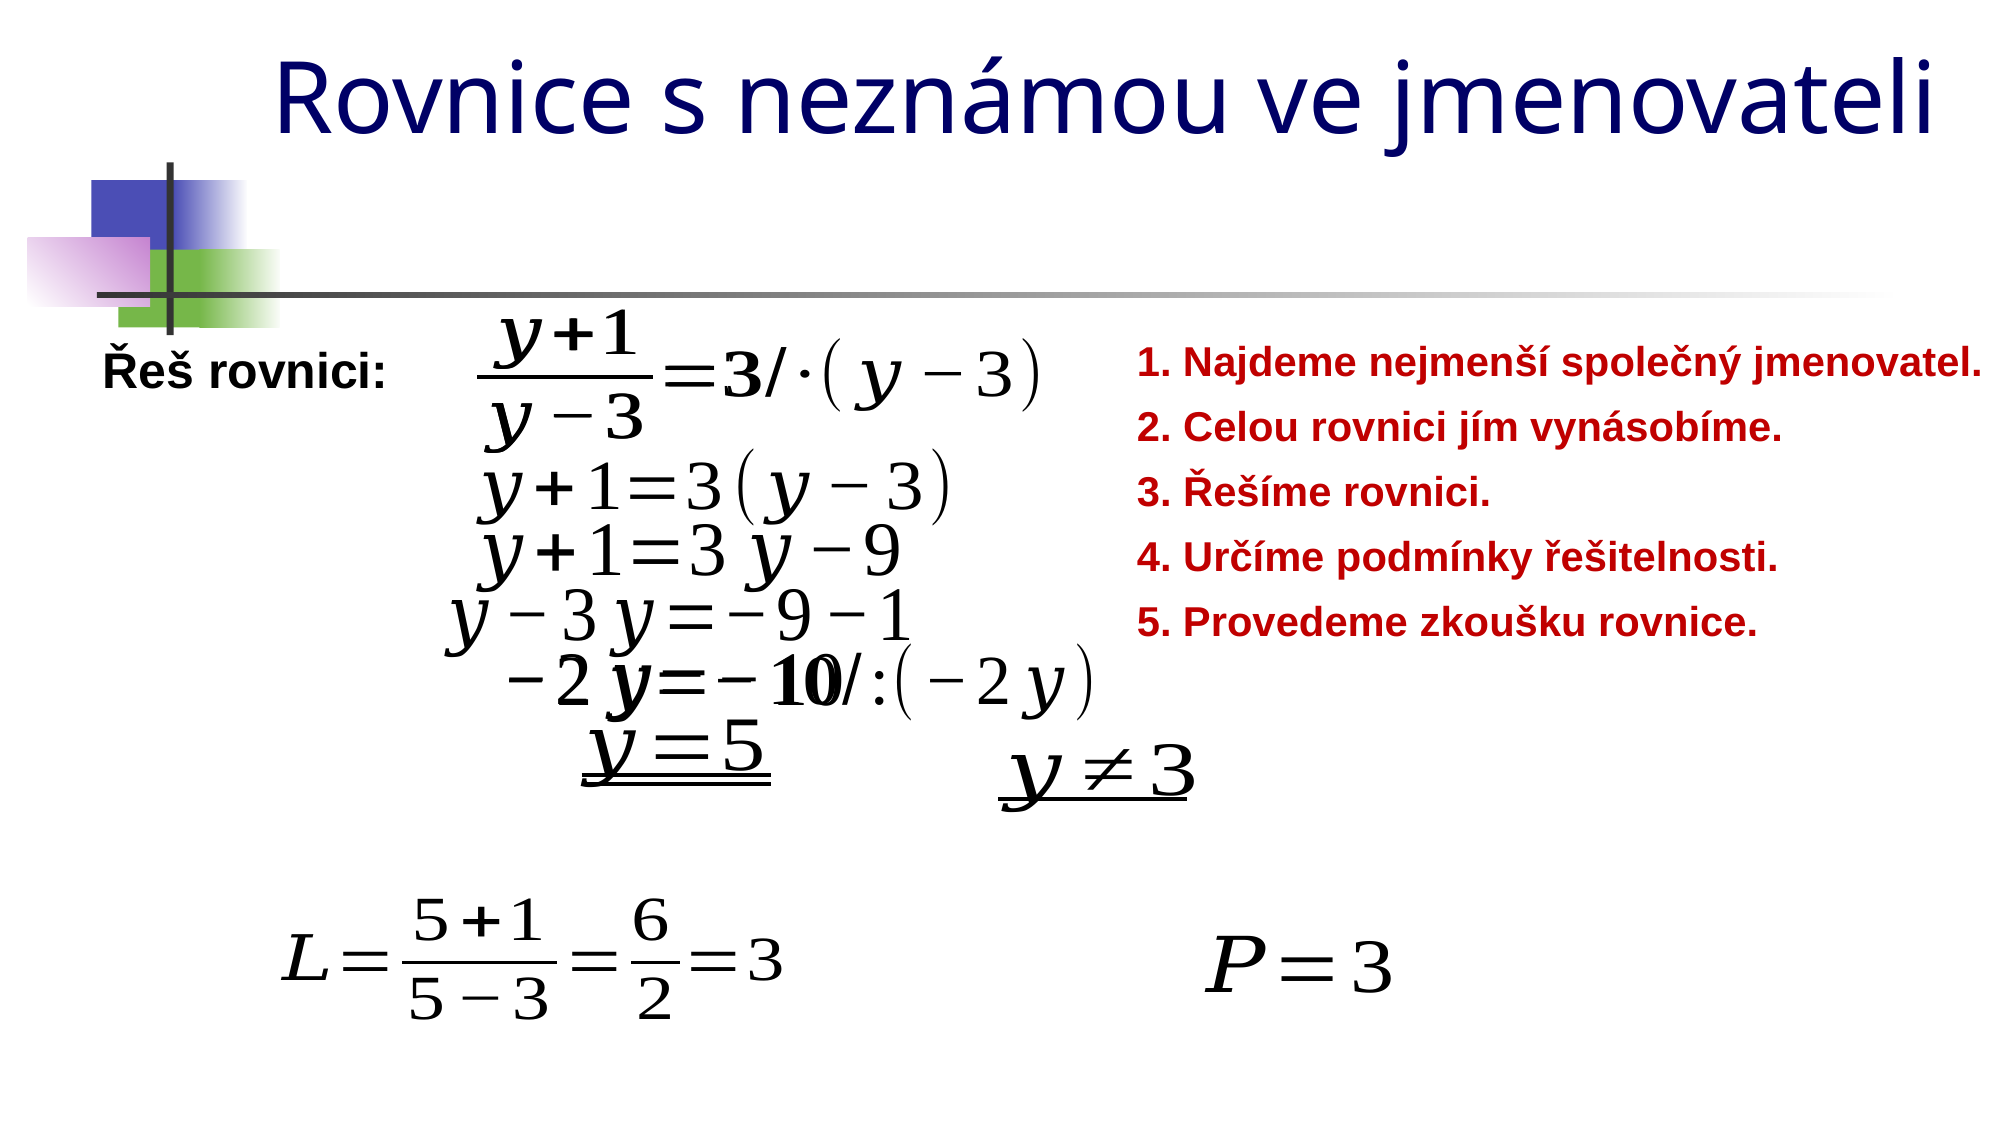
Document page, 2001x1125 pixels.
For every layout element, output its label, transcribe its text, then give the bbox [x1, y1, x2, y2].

text_box Řeš rovnici: [87, 333, 599, 405]
text_box 1. Najdeme nejmenší společný jmenovatel. [1122, 324, 2000, 396]
text_box 3. Řešíme rovnici. [1122, 454, 1811, 519]
text_box 4. Určíme podmínky řešitelnosti. [1122, 519, 1811, 584]
title Rovnice s neznámou ve jmenovateli [209, 18, 2000, 169]
text_box 2. Celou rovnici jím vynásobíme. [1122, 389, 1811, 454]
text_box 5. Provedeme zkoušku rovnice. [1122, 584, 1851, 656]
